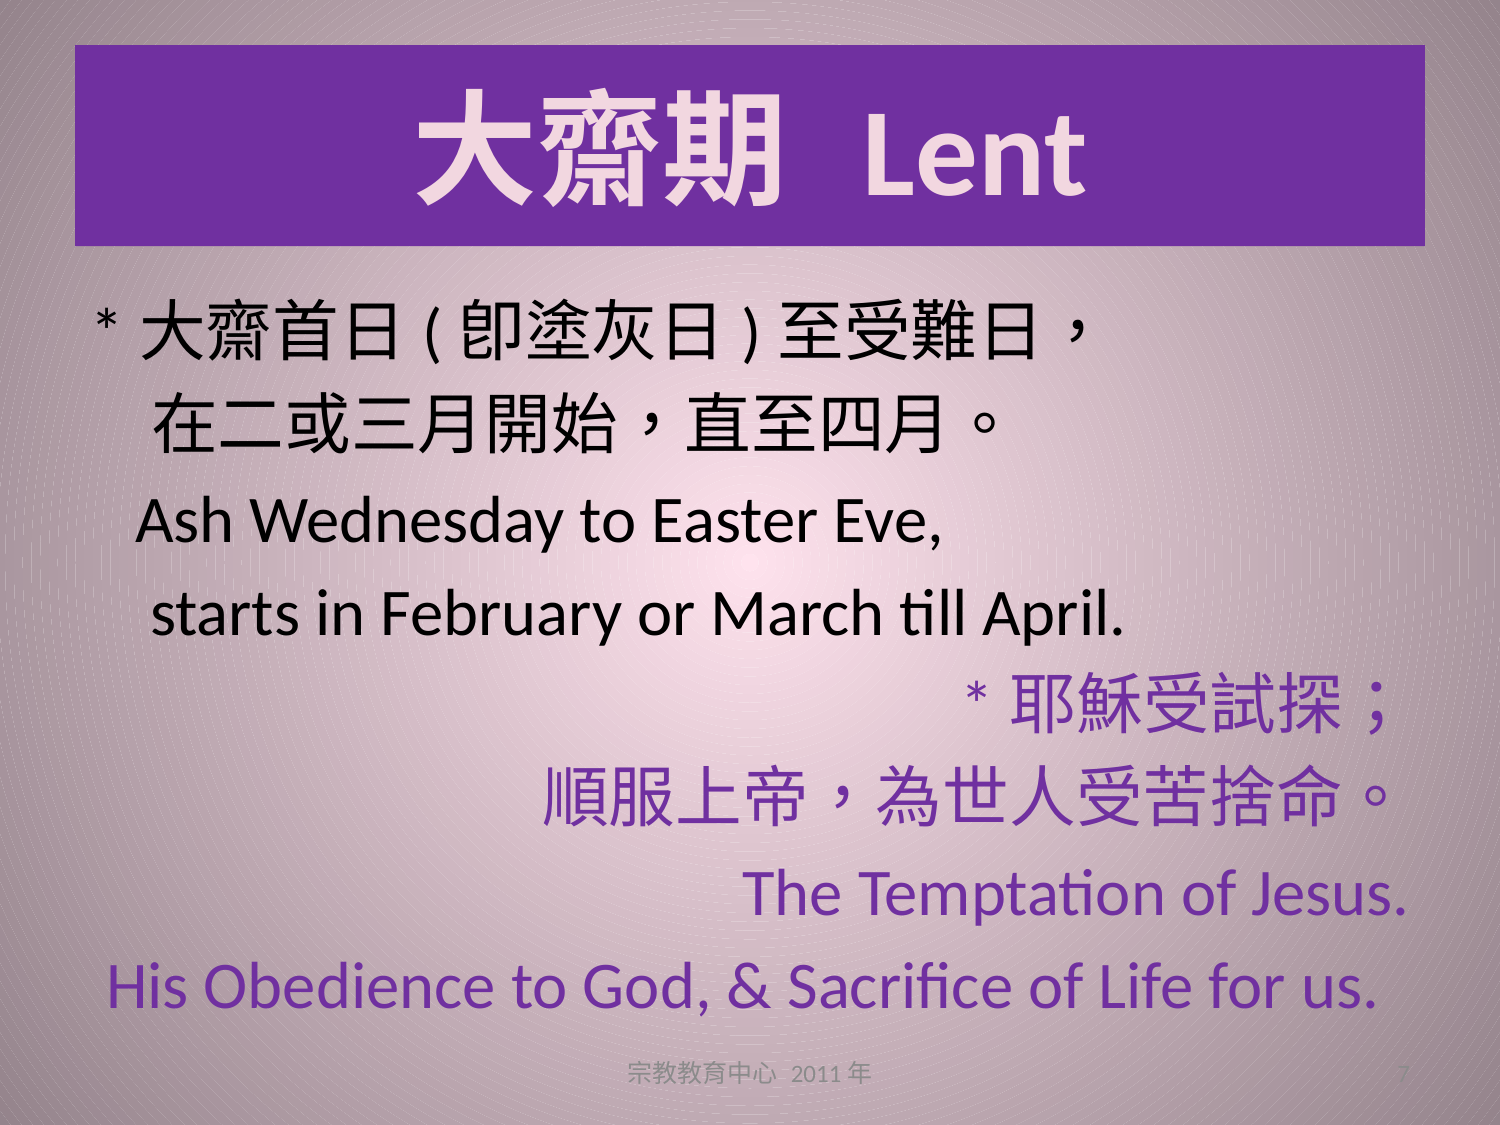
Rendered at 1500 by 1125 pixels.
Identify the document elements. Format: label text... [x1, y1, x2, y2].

footer 宗教教育中心 2011年 [512, 1042, 988, 1103]
list *大齋首日(卽塗灰日)至受難日， 在二或三月開始，直至四月。 Ash Wednesday to Easter Eve, starts in February or March till April. *耶穌受試探； 順服上帝，為世人受苦捨命。 The Temptation of Jesus. His Obedience to God, & Sacrifice of Life for us. [74, 280, 1426, 1055]
slide_number 7 [1074, 1042, 1425, 1103]
title 大齋期 Lent [74, 44, 1426, 247]
